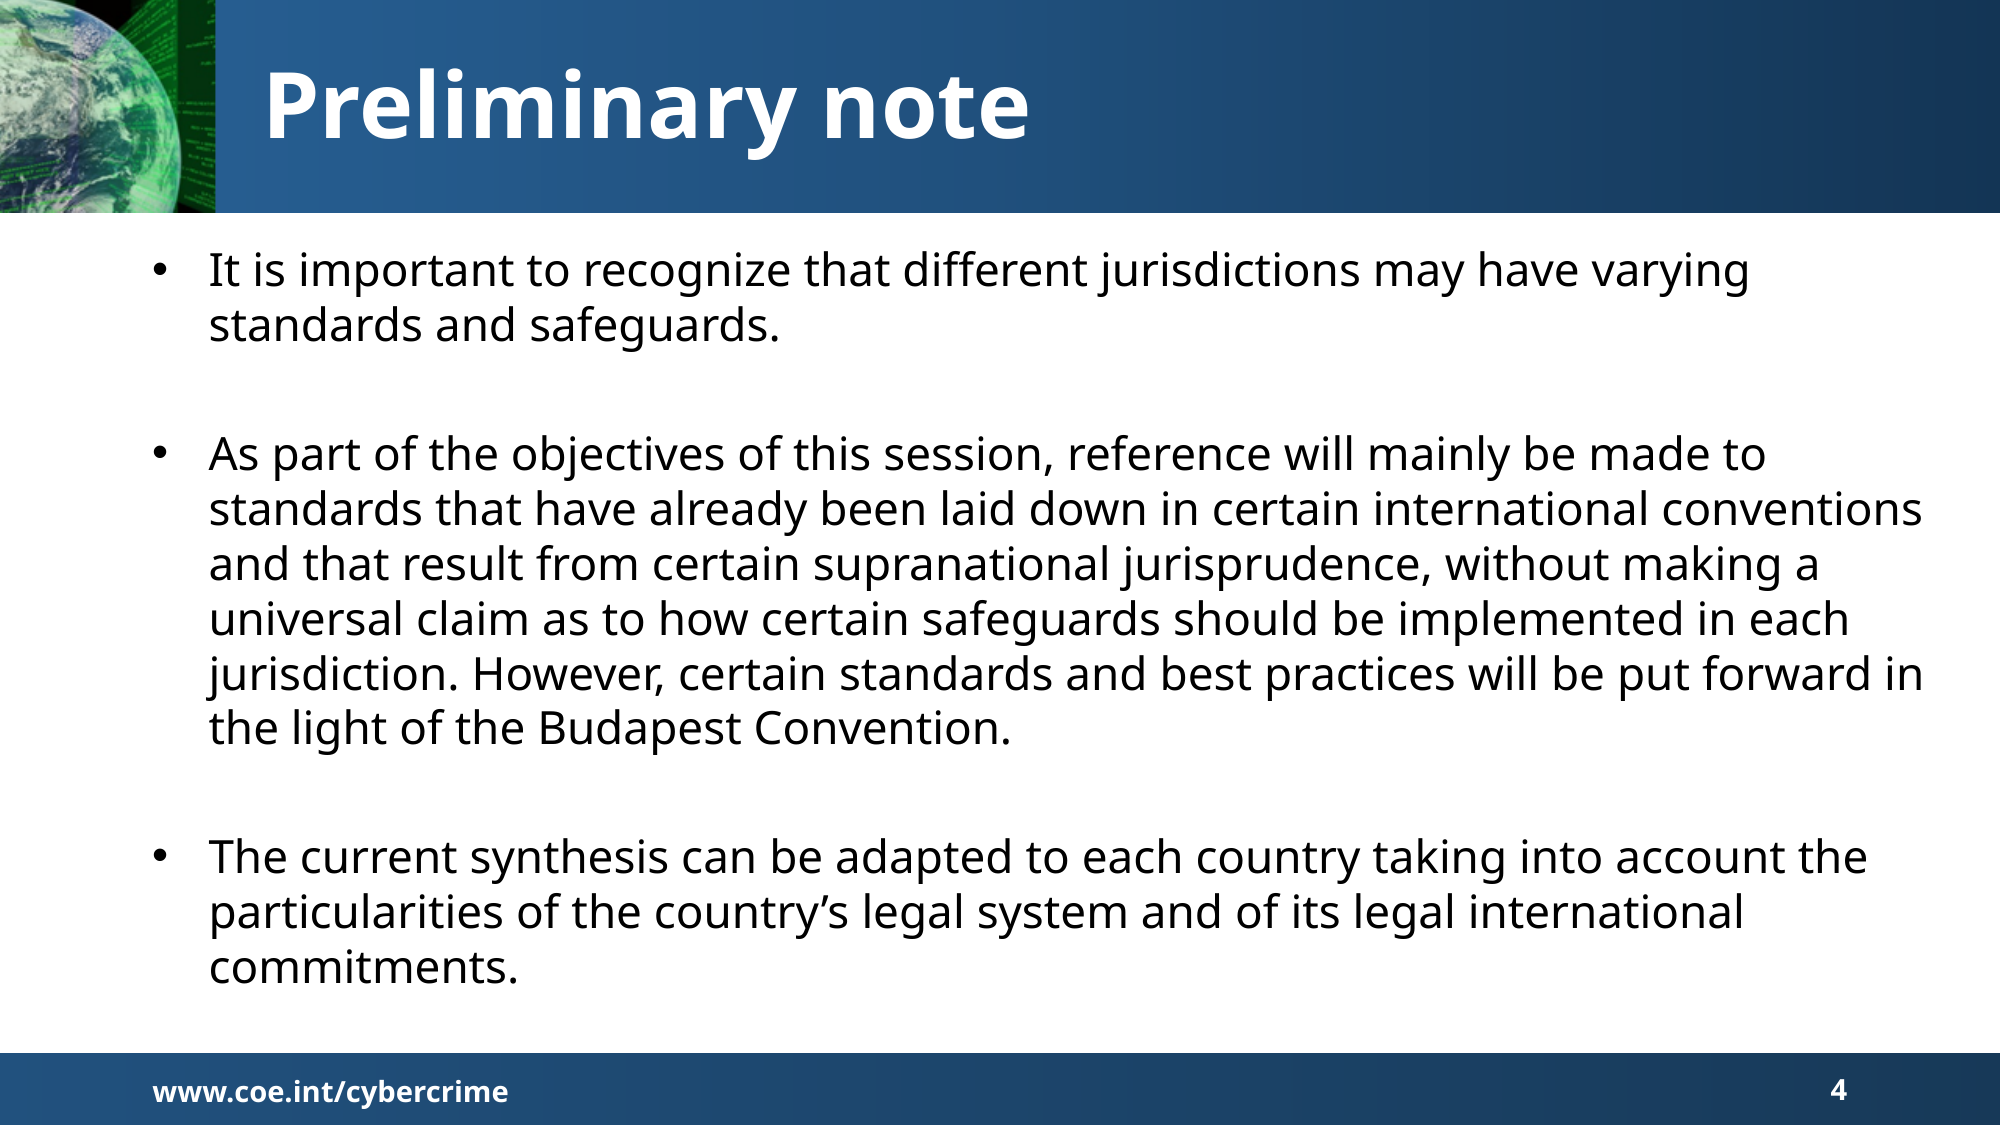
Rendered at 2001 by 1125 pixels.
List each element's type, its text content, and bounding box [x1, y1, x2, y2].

slide_number www.coe.int/cybercrime [137, 1061, 588, 1121]
picture [0, 0, 2000, 213]
title Preliminary note [247, 45, 1675, 172]
text_box It is important to recognize that different jurisdictions may have varying standards and safeguards. As part of the objectives of this session, reference will mainly be made to standards that have already been laid down in certain international conventions and that result from certain supranational jurisprudence, without making a universal claim as to how certain safeguards should be implemented in each jurisdiction. However, certain standards and best practices will be put forward in the light of the Budapest Convention. The current synthesis can be adapted to each country taking into account the particularities of the country’s legal system and of its legal international commitments. [137, 233, 1984, 1036]
slide_number 4 [1412, 1061, 1863, 1121]
